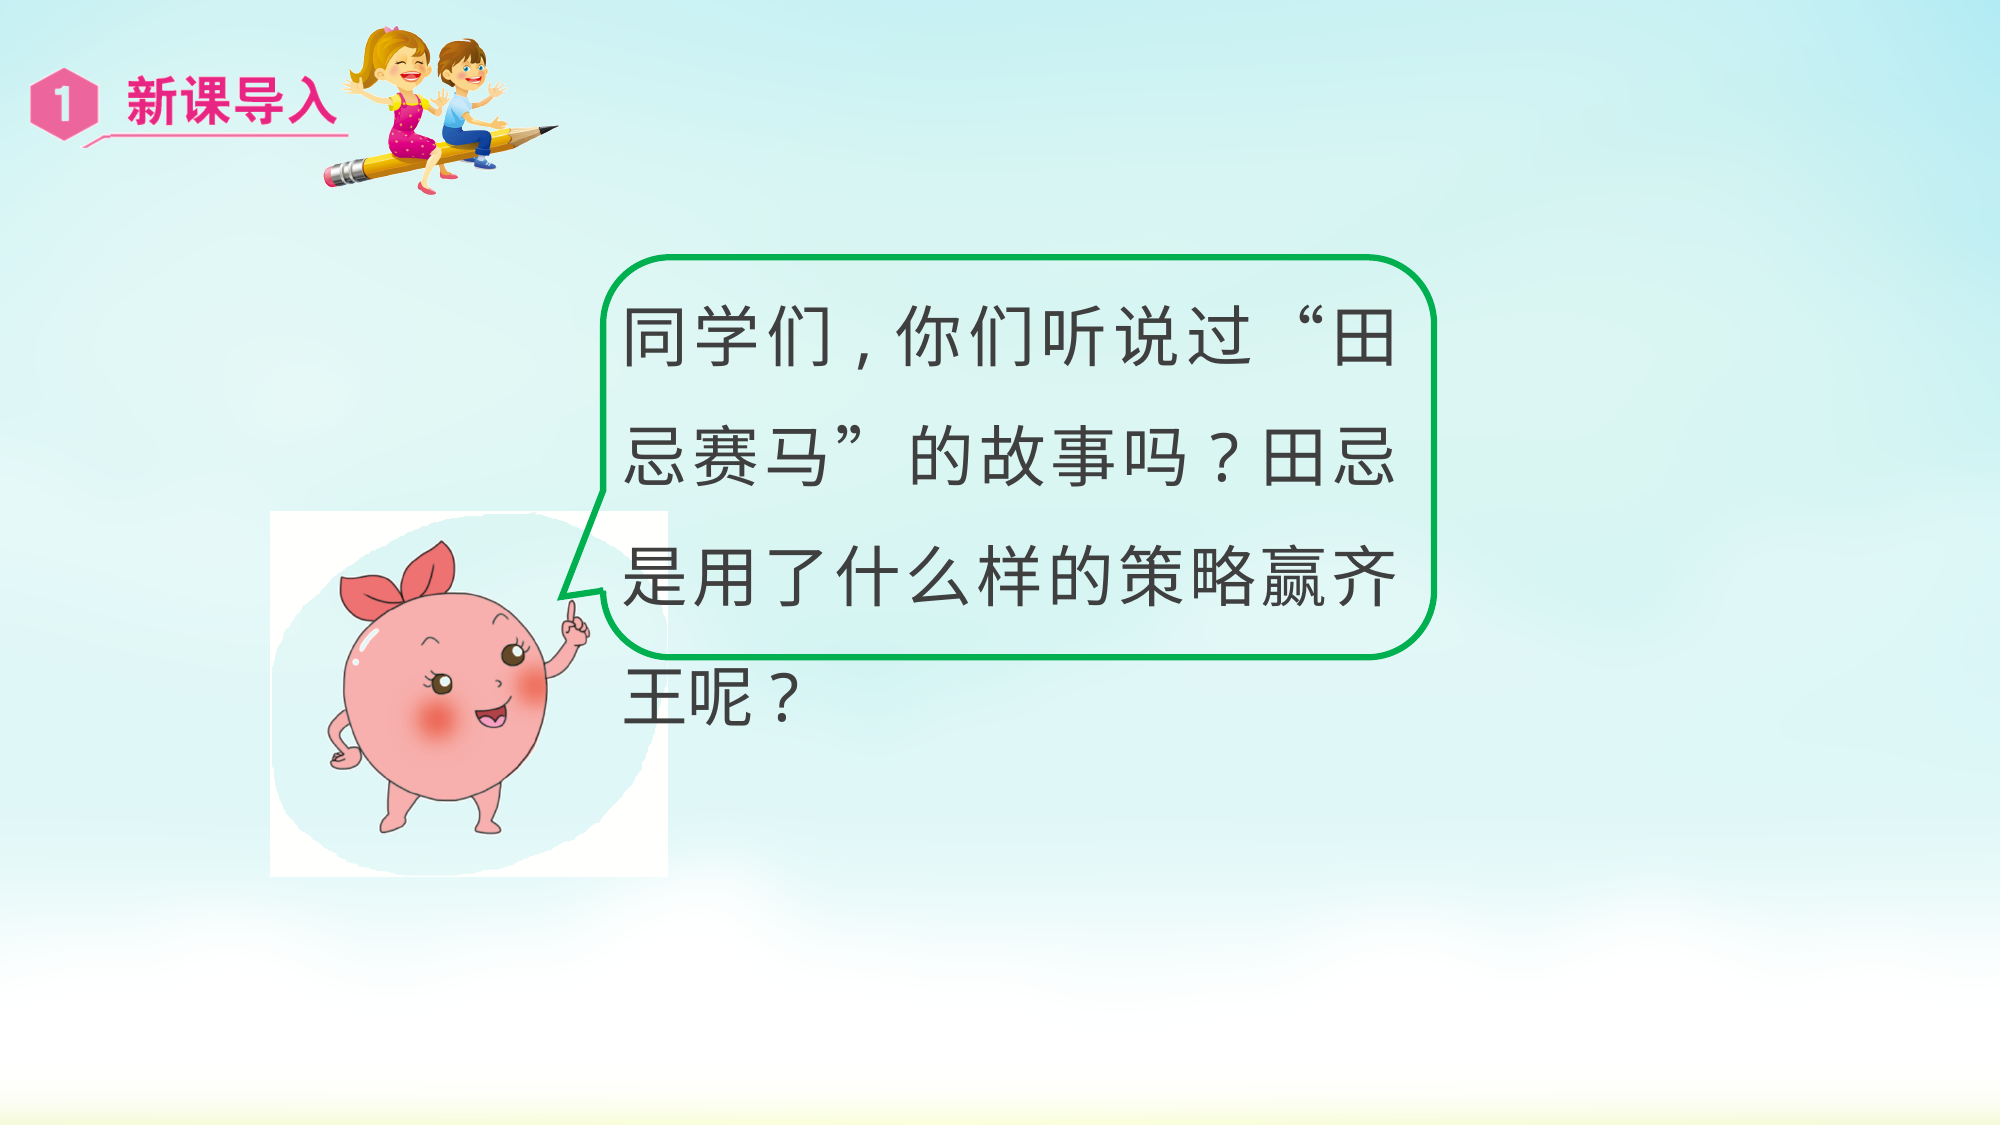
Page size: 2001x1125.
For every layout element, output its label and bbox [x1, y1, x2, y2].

picture [0, 0, 2001, 1125]
text_box [270, 247, 1435, 877]
text_box [17, 21, 559, 196]
